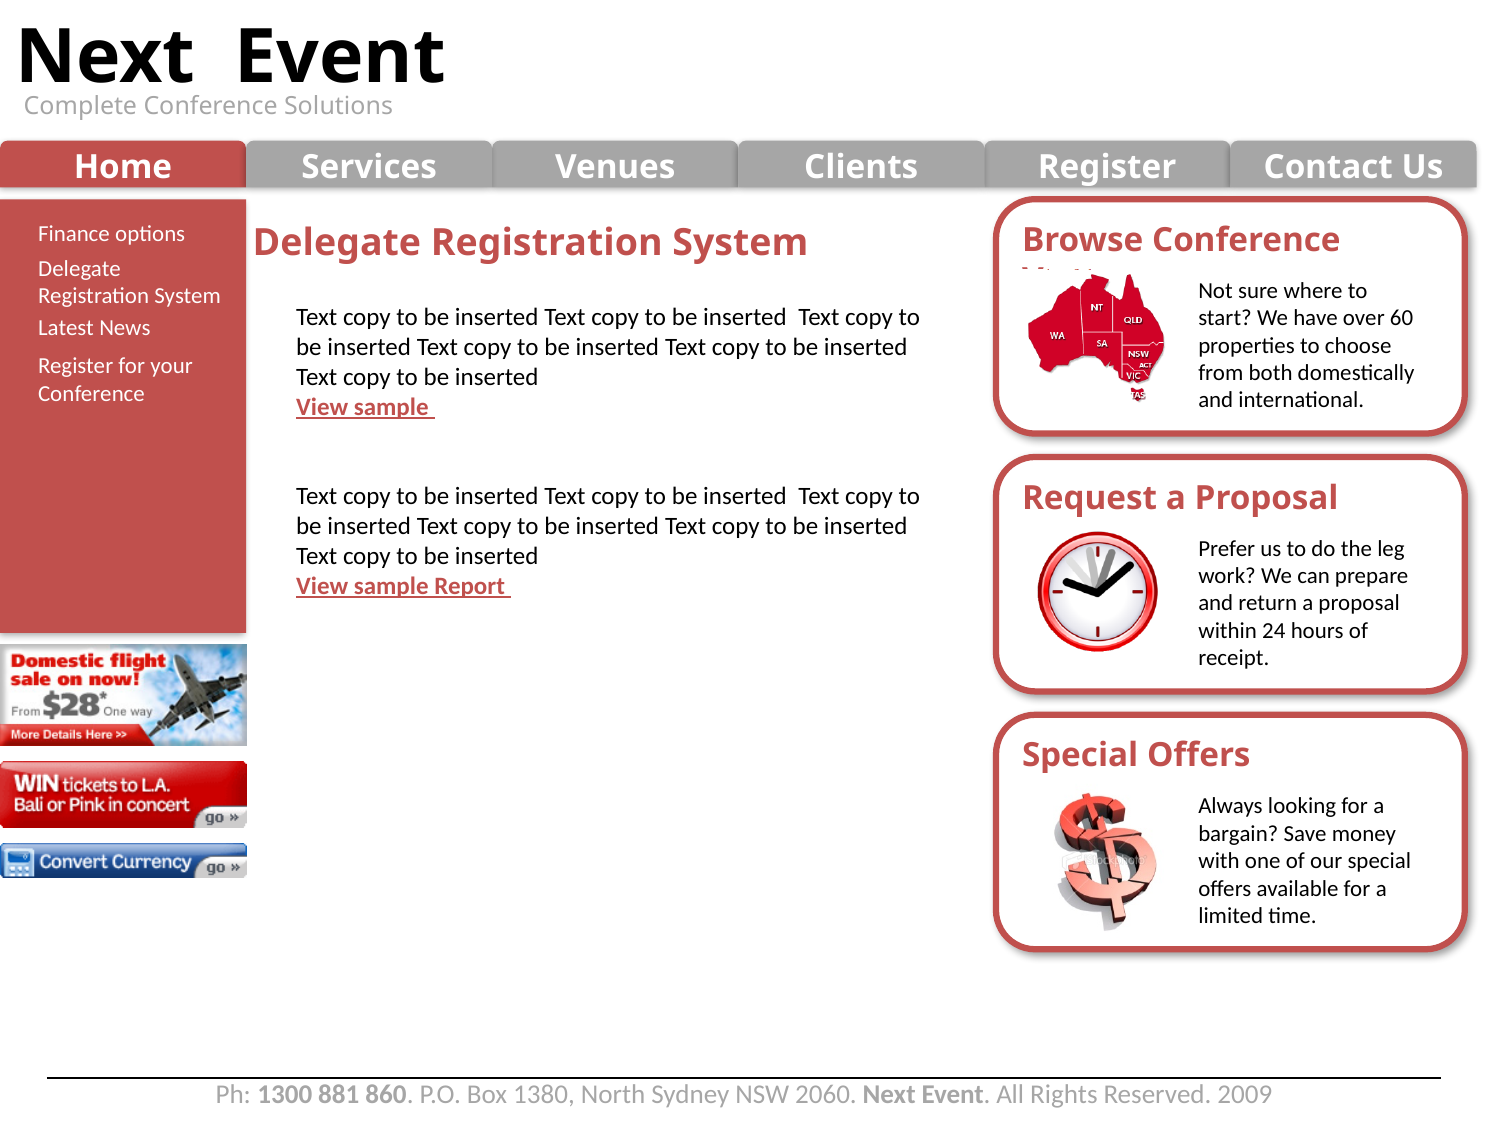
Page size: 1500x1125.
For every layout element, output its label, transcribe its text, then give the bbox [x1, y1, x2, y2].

text_box Text copy to be inserted Text copy to be inserted Text copy to be inserted Text copy to be inserted Text copy to be inserted Text copy to be inserted View sample Text copy to be inserted Text copy to be inserted Text copy to be inserted Text copy to be inserted Text copy to be inserted Text copy to be inserted View sample Report [281, 292, 950, 697]
picture [1042, 773, 1173, 946]
text_box Complete Conference Solutions [8, 82, 409, 127]
text_box Register [986, 140, 1228, 188]
text_box Delegate Registration System [23, 246, 246, 316]
text_box Home [0, 140, 244, 188]
picture [0, 644, 247, 747]
text_box Venues [493, 140, 736, 188]
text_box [995, 714, 1466, 950]
picture [0, 843, 247, 879]
text_box Delegate Registration System [237, 210, 824, 271]
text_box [995, 198, 1466, 434]
picture [0, 761, 247, 828]
text_box Register for your Conference [23, 343, 223, 414]
text_box Clients [738, 140, 985, 188]
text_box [995, 456, 1466, 692]
title Next Event [0, 0, 680, 106]
table_header Ph: 1300 881 860. P.O. Box 1380, North Sydney NSW 2060. Next Event. All Rights Reserved. 2009 [47, 1079, 1441, 1125]
text_box Services [246, 140, 493, 188]
text_box Contact Us [1230, 140, 1477, 188]
text_box Latest News [23, 304, 223, 343]
text_box Finance options [23, 210, 223, 246]
text_box [0, 199, 247, 633]
